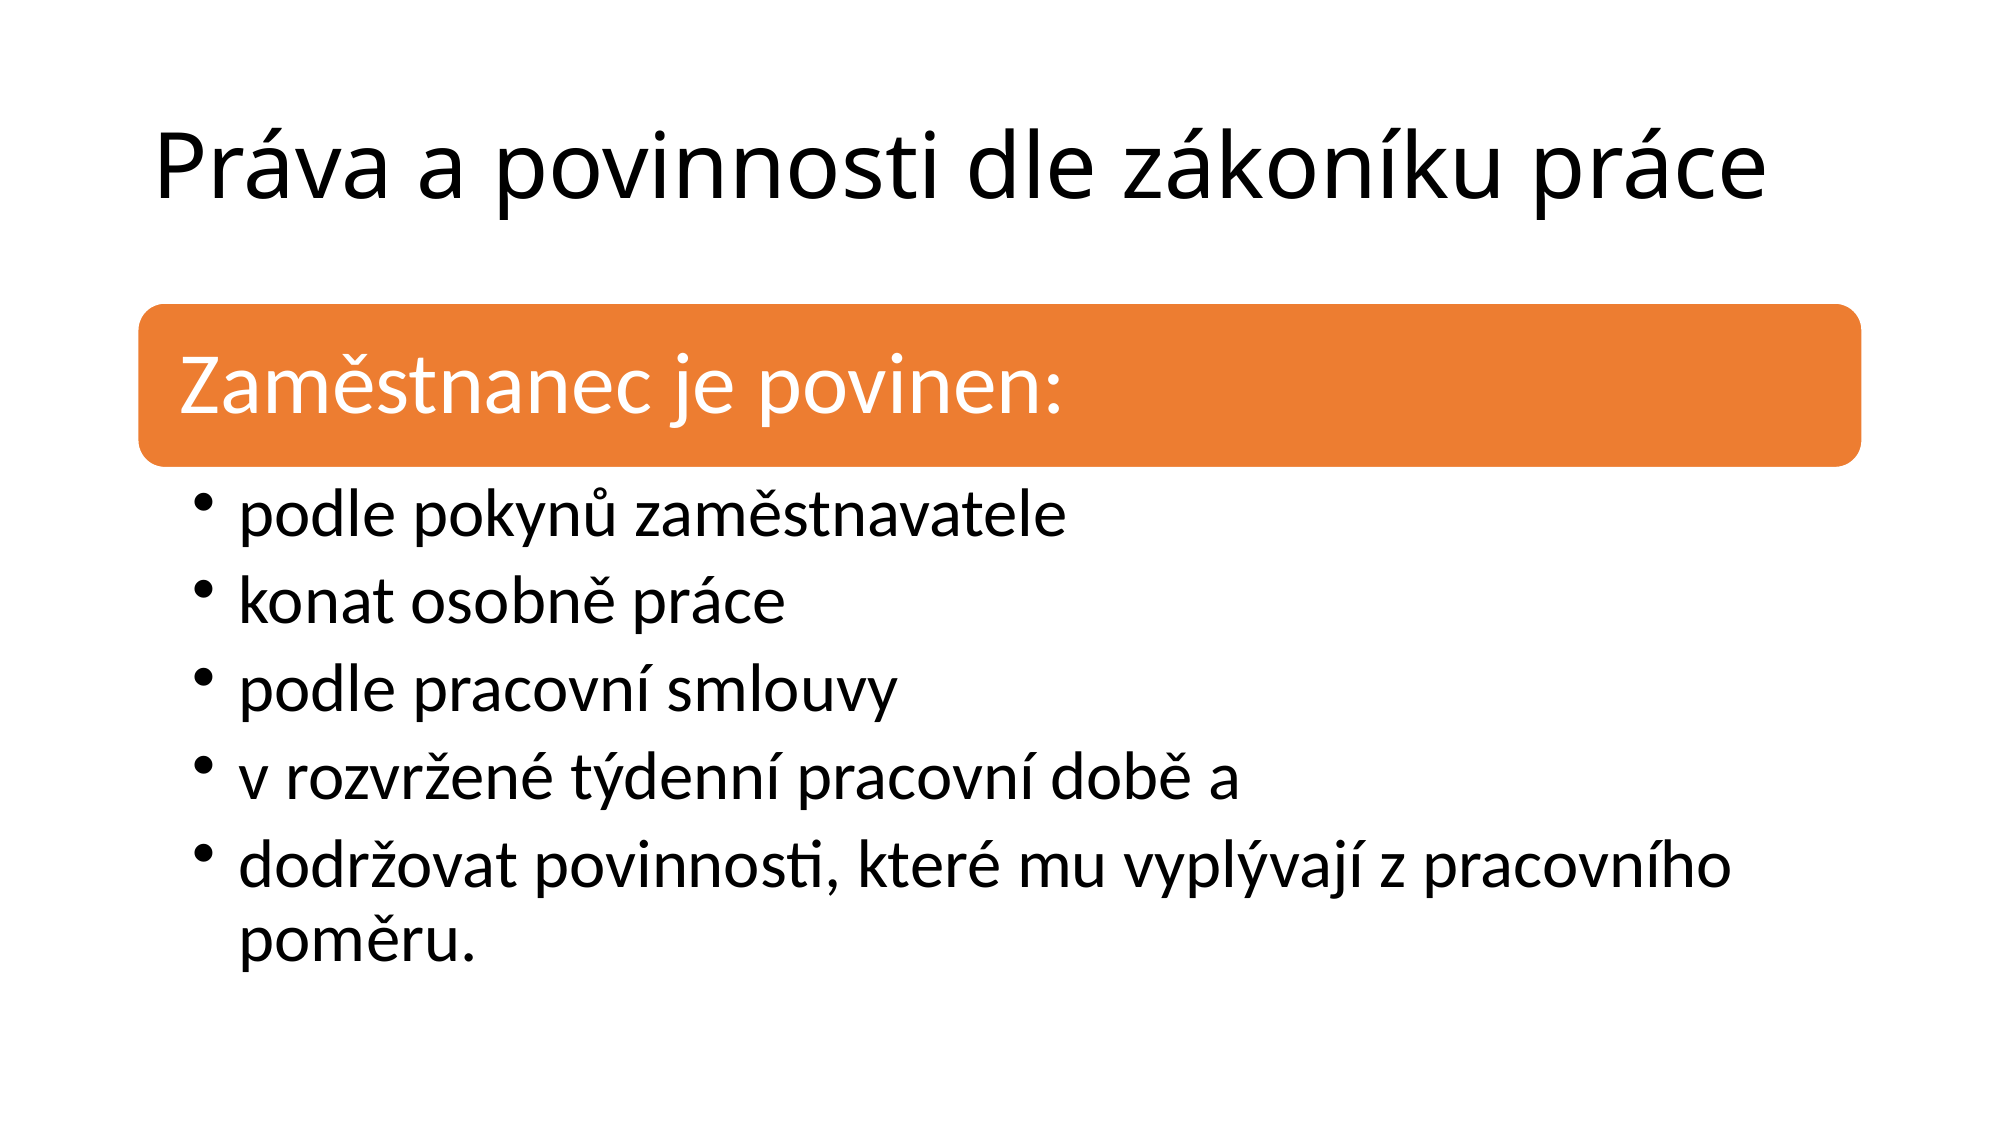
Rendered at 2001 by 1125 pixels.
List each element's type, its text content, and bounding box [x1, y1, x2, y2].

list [137, 299, 1863, 1014]
title Práva a povinnosti dle zákoníku práce [137, 59, 1863, 278]
